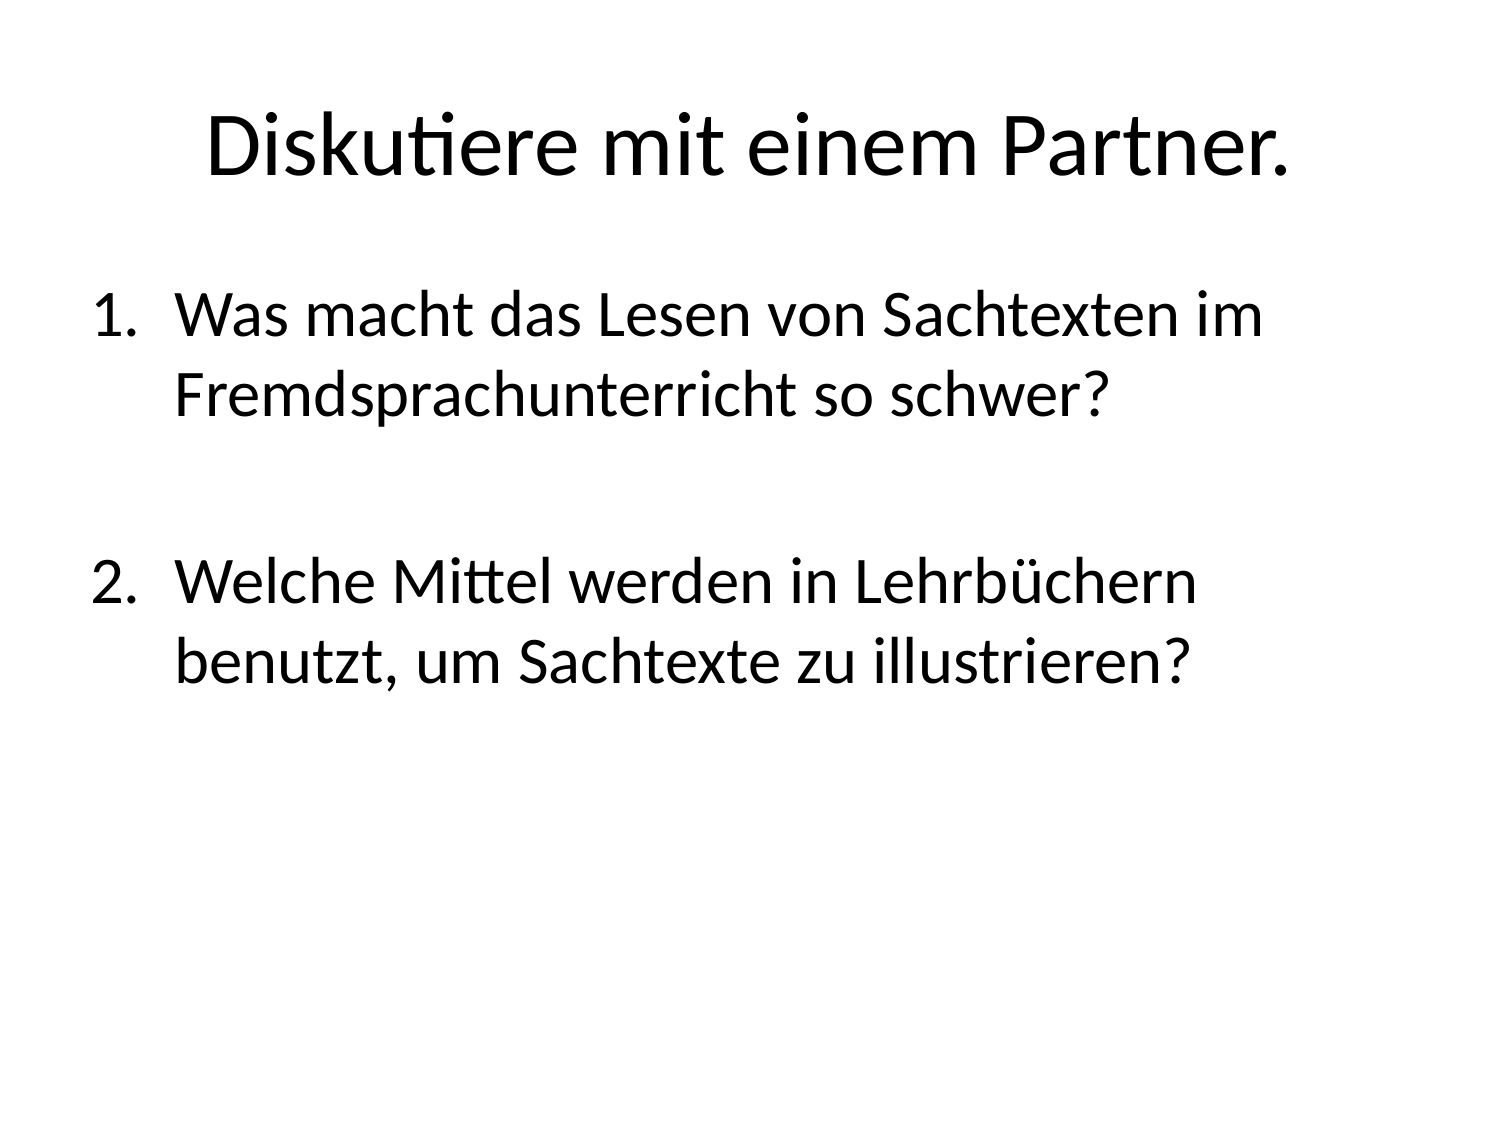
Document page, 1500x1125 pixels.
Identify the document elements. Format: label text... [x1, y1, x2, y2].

list Was macht das Lesen von Sachtexten im Fremdsprachunterricht so schwer? 2. Welche Mittel werden in Lehrbüchern benutzt, um Sachtexte zu illustrieren? [75, 262, 1425, 1005]
title Diskutiere mit einem Partner. [75, 45, 1425, 233]
